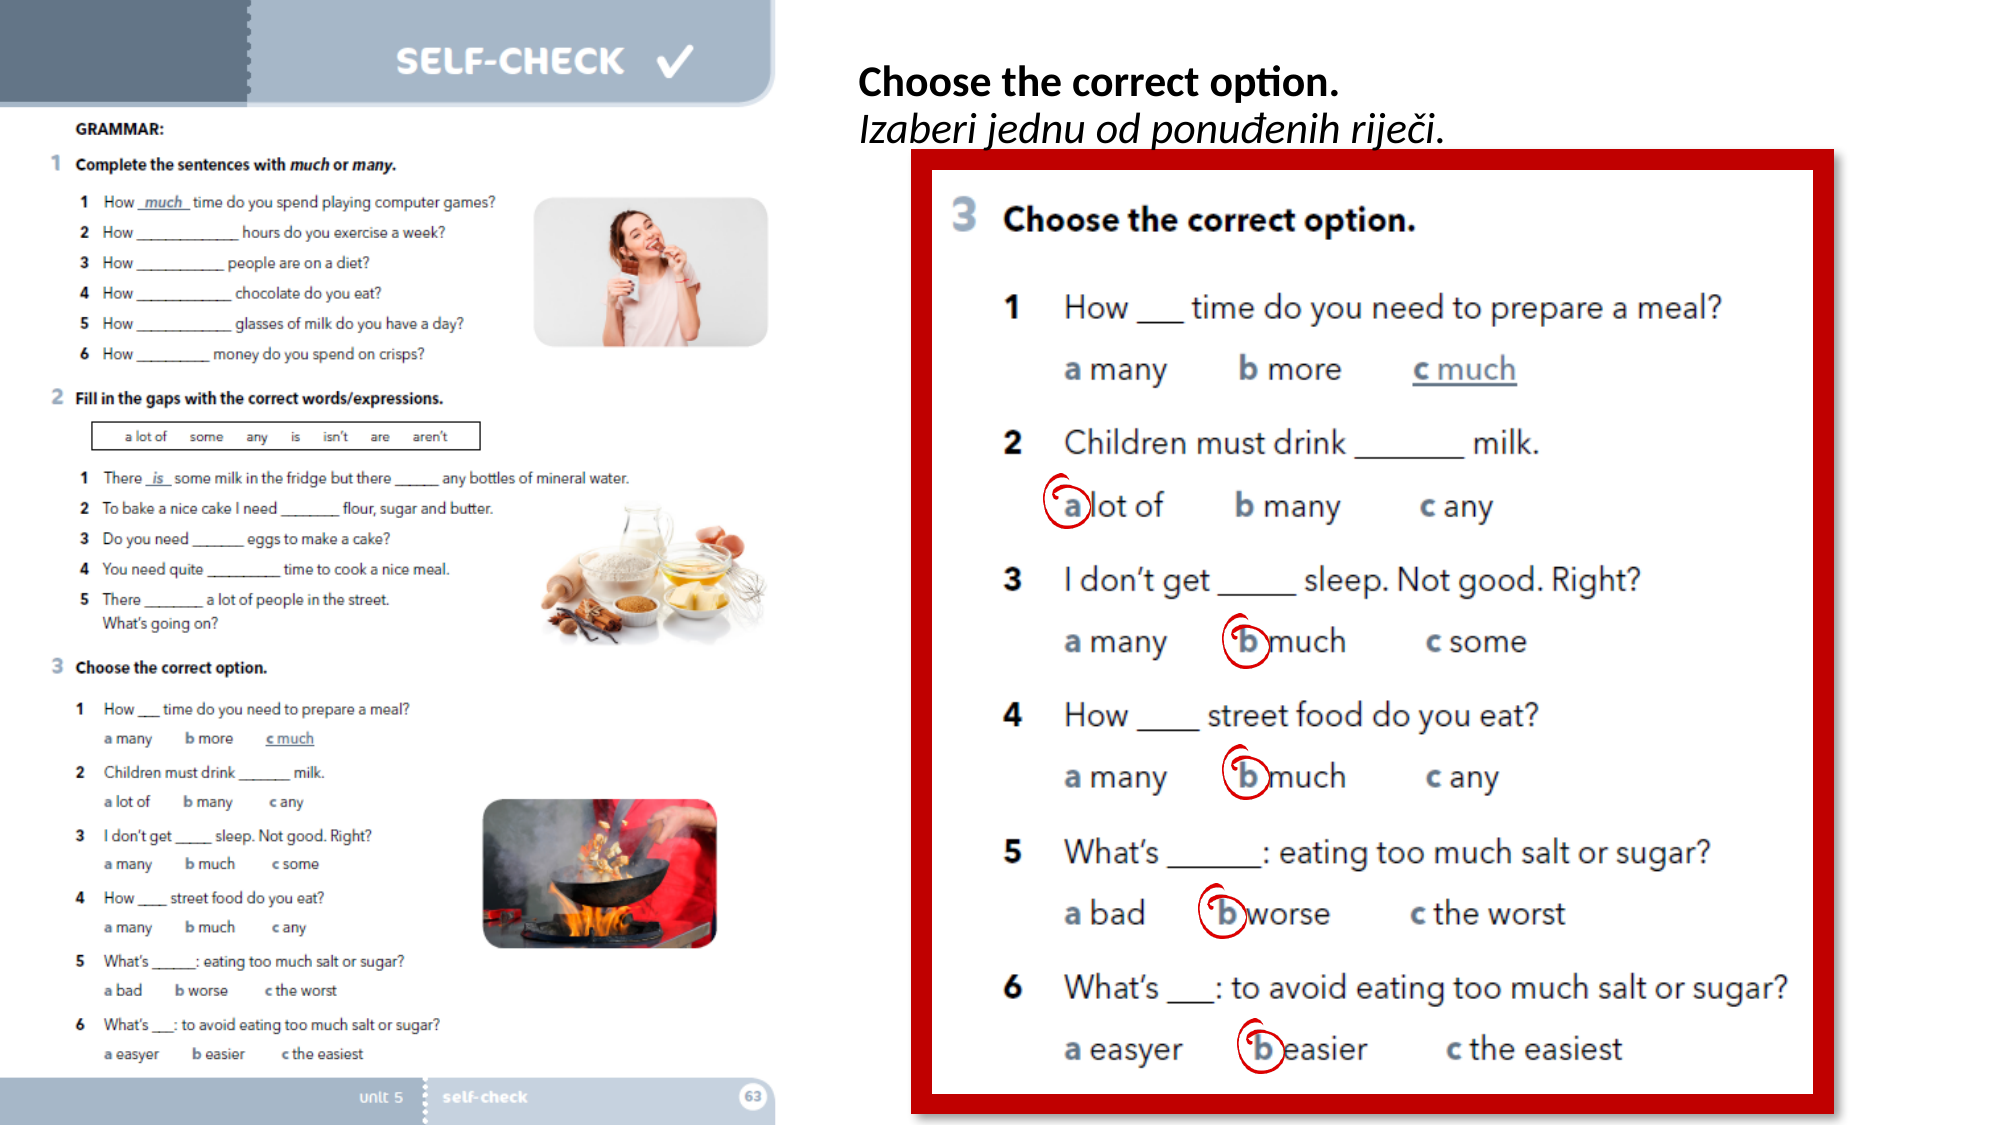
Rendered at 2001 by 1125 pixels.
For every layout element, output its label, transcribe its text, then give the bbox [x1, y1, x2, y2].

picture [931, 169, 1814, 1094]
text_box Choose the correct option. Izaberi jednu od ponuđenih riječi. [844, 51, 1998, 669]
picture [0, 0, 844, 1125]
